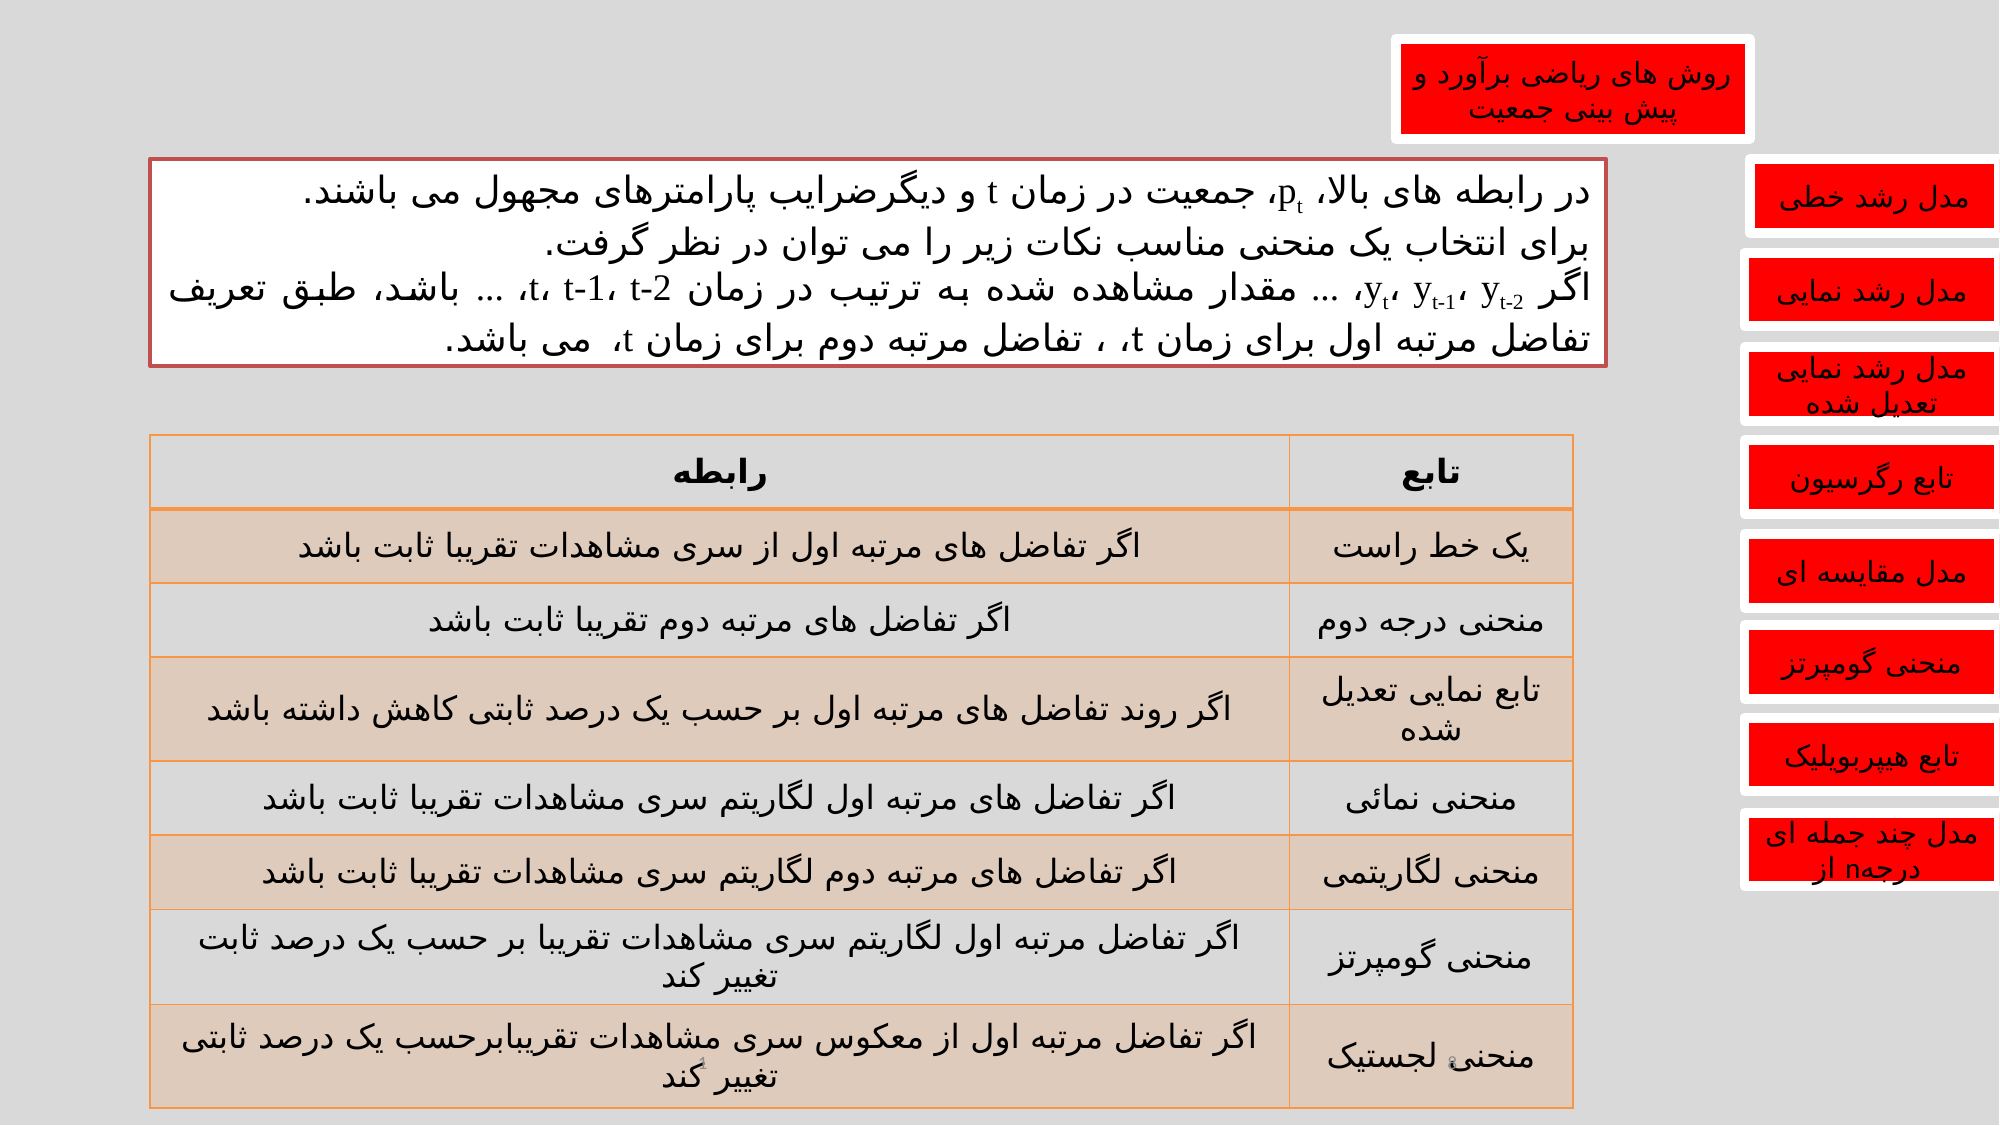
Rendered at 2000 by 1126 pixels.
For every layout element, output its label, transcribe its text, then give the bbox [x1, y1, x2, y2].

table_cell یک خط راست [1290, 511, 1572, 582]
table_cell اگر تفاضل های مرتبه اول از سری مشاهدات تقریبا ثابت باشد [151, 511, 1289, 582]
text_box مدل رشد نمایی [1742, 250, 2000, 328]
text_box مدل چند جمله ای از nدرجه [1742, 811, 2000, 888]
table_cell منحنی درجه دوم [1290, 584, 1572, 656]
table_header رابطه [151, 436, 1289, 507]
text_box مدل مقایسه ای [1742, 532, 2000, 610]
table_header تابع [1290, 436, 1572, 507]
text_box روش های ریاضی برآورد و پیش بینی جمعیت [1394, 37, 1752, 141]
table_cell اگر تفاضل های مرتبه دوم لگاریتم سری مشاهدات تقریبا ثابت باشد [151, 836, 1289, 909]
text_box تابع رگرسیون [1742, 438, 2000, 516]
table_cell اگر تفاضل های مرتبه دوم تقریبا ثابت باشد [151, 584, 1289, 656]
text_box منحنی گومپرتز [1742, 623, 2000, 701]
slide_number 8 [1432, 1042, 1900, 1103]
table_cell تابع نمایی تعدیل شده [1290, 658, 1572, 760]
table_cell منحنی لجستیک [1290, 1005, 1572, 1107]
text_box مدل رشد خطی [1748, 157, 2000, 235]
table_cell اگر تفاضل مرتبه اول از معکوس سری مشاهدات تقریبابرحسب یک درصد ثابتی تغییر کند [151, 1005, 1289, 1107]
table_cell اگر روند تفاضل های مرتبه اول بر حسب یک درصد ثابتی کاهش داشته باشد [151, 658, 1289, 760]
table_cell اگر تفاضل مرتبه اول لگاریتم سری مشاهدات تقریبا بر حسب یک درصد ثابت تغییر کند [151, 910, 1289, 1004]
table_cell منحنی نمائی [1290, 762, 1572, 834]
text_box تابع هیپربویلیک [1742, 715, 2000, 793]
text_box مدل رشد نمایی تعدیل شده [1742, 345, 2000, 423]
table_cell منحنی لگاریتمی [1290, 836, 1572, 909]
table_cell منحنی گومپرتز [1290, 910, 1572, 1004]
footer 1 [683, 1042, 1317, 1103]
table_cell اگر تفاضل های مرتبه اول لگاریتم سری مشاهدات تقریبا ثابت باشد [151, 762, 1289, 834]
